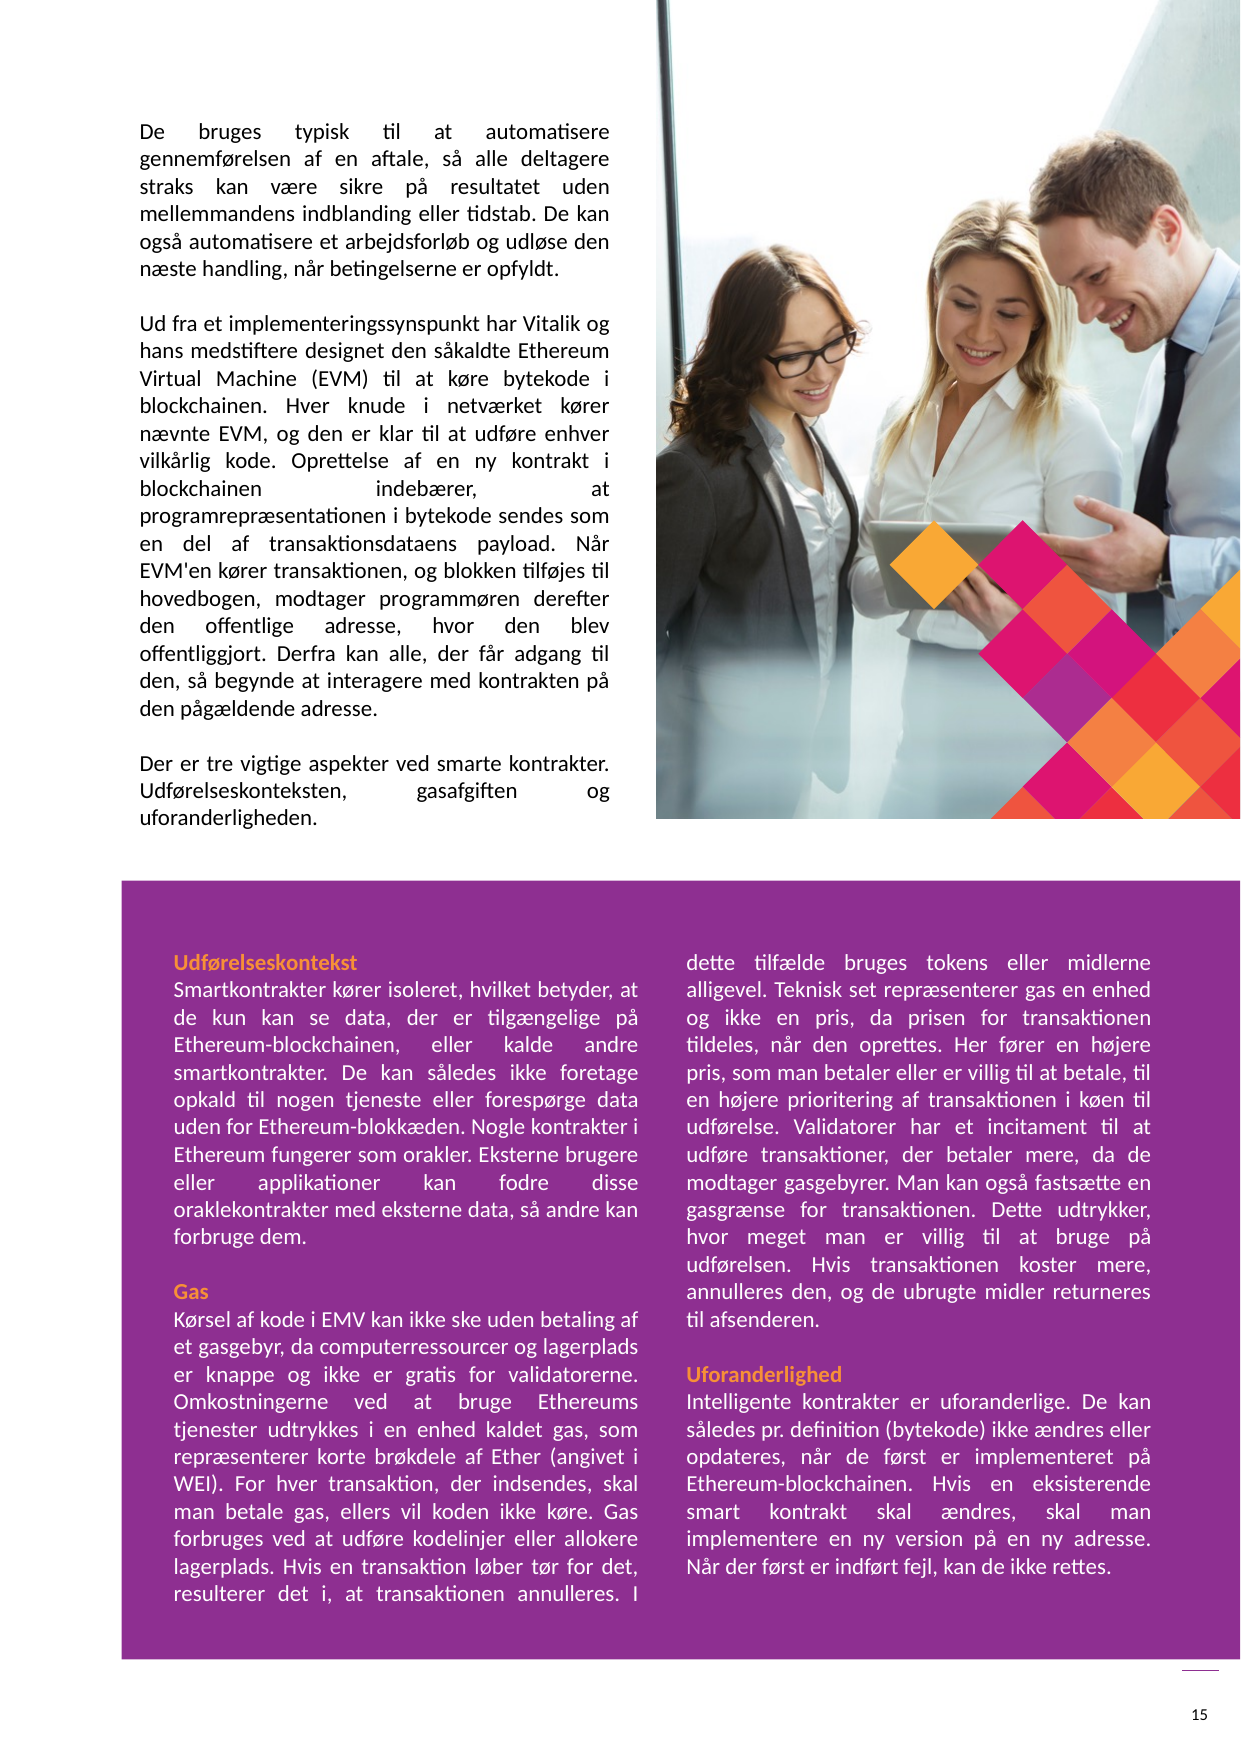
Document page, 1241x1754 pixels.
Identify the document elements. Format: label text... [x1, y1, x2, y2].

text_box [121, 880, 1241, 1660]
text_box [902, 520, 1241, 842]
picture [656, 0, 1241, 819]
slide_number 15 [1170, 1692, 1229, 1736]
text_box De bruges typisk til at automatisere gennemførelsen af en aftale, så alle deltagere straks kan være sikre på resultatet uden mellemmandens indblanding eller tidstab. De kan også automatisere et arbejdsforløb og udløse den næste handling, når betingelserne er opfyldt. Ud fra et implementeringssynspunkt har Vitalik og hans medstiftere designet den såkaldte Ethereum Virtual Machine (EVM) til at køre bytekode i blockchainen. Hver knude i netværket kører nævnte EVM, og den er klar til at udføre enhver vilkårlig kode. Oprettelse af en ny kontrakt i blockchainen indebærer, at programrepræsentationen i bytekode sendes som en del af transaktionsdataens payload. Når EVM'en kører transaktionen, og blokken tilføjes til hovedbogen, modtager programmøren derefter den offentlige adresse, hvor den blev offentliggjort. Derfra kan alle, der får adgang til den, så begynde at interagere med kontrakten på den pågældende adresse. Der er tre vigtige aspekter ved smarte kontrakter. Udførelseskonteksten, gasafgiften og uforanderligheden. [124, 109, 626, 819]
text_box Udførelseskontekst Smartkontrakter kører isoleret, hvilket betyder, at de kun kan se data, der er tilgængelige på Ethereum-blockchainen, eller kalde andre smartkontrakter. De kan således ikke foretage opkald til nogen tjeneste eller forespørge data uden for Ethereum-blokkæden. Nogle kontrakter i Ethereum fungerer som orakler. Eksterne brugere eller applikationer kan fodre disse oraklekontrakter med eksterne data, så andre kan forbruge dem. Gas Kørsel af kode i EMV kan ikke ske uden betaling af et gasgebyr, da computerressourcer og lagerplads er knappe og ikke er gratis for validatorerne. Omkostningerne ved at bruge Ethereums tjenester udtrykkes i en enhed kaldet gas, som repræsenterer korte brøkdele af Ether (angivet i WEI). For hver transaktion, der indsendes, skal man betale gas, ellers vil koden ikke køre. Gas forbruges ved at udføre kodelinjer eller allokere lagerplads. Hvis en transaktion løber tør for det, resulterer det i, at transaktionen annulleres. I dette tilfælde bruges tokens eller midlerne alligevel. Teknisk set repræsenterer gas en enhed og ikke en pris, da prisen for transaktionen tildeles, når den oprettes. Her fører en højere pris, som man betaler eller er villig til at betale, til en højere prioritering af transaktionen i køen til udførelse. Validatorer har et incitament til at udføre transaktioner, der betaler mere, da de modtager gasgebyrer. Man kan også fastsætte en gasgrænse for transaktionen. Dette udtrykker, hvor meget man er villig til at bruge på udførelsen. Hvis transaktionen koster mere, annulleres den, og de ubrugte midler returneres til afsenderen. Uforanderlighed Intelligente kontrakter er uforanderlige. De kan således pr. definition (bytekode) ikke ændres eller opdateres, når de først er implementeret på Ethereum-blockchainen. Hvis en eksisterende smart kontrakt skal ændres, skal man implementere en ny version på en ny adresse. Når der først er indført fejl, kan de ikke rettes. [158, 939, 1167, 1627]
